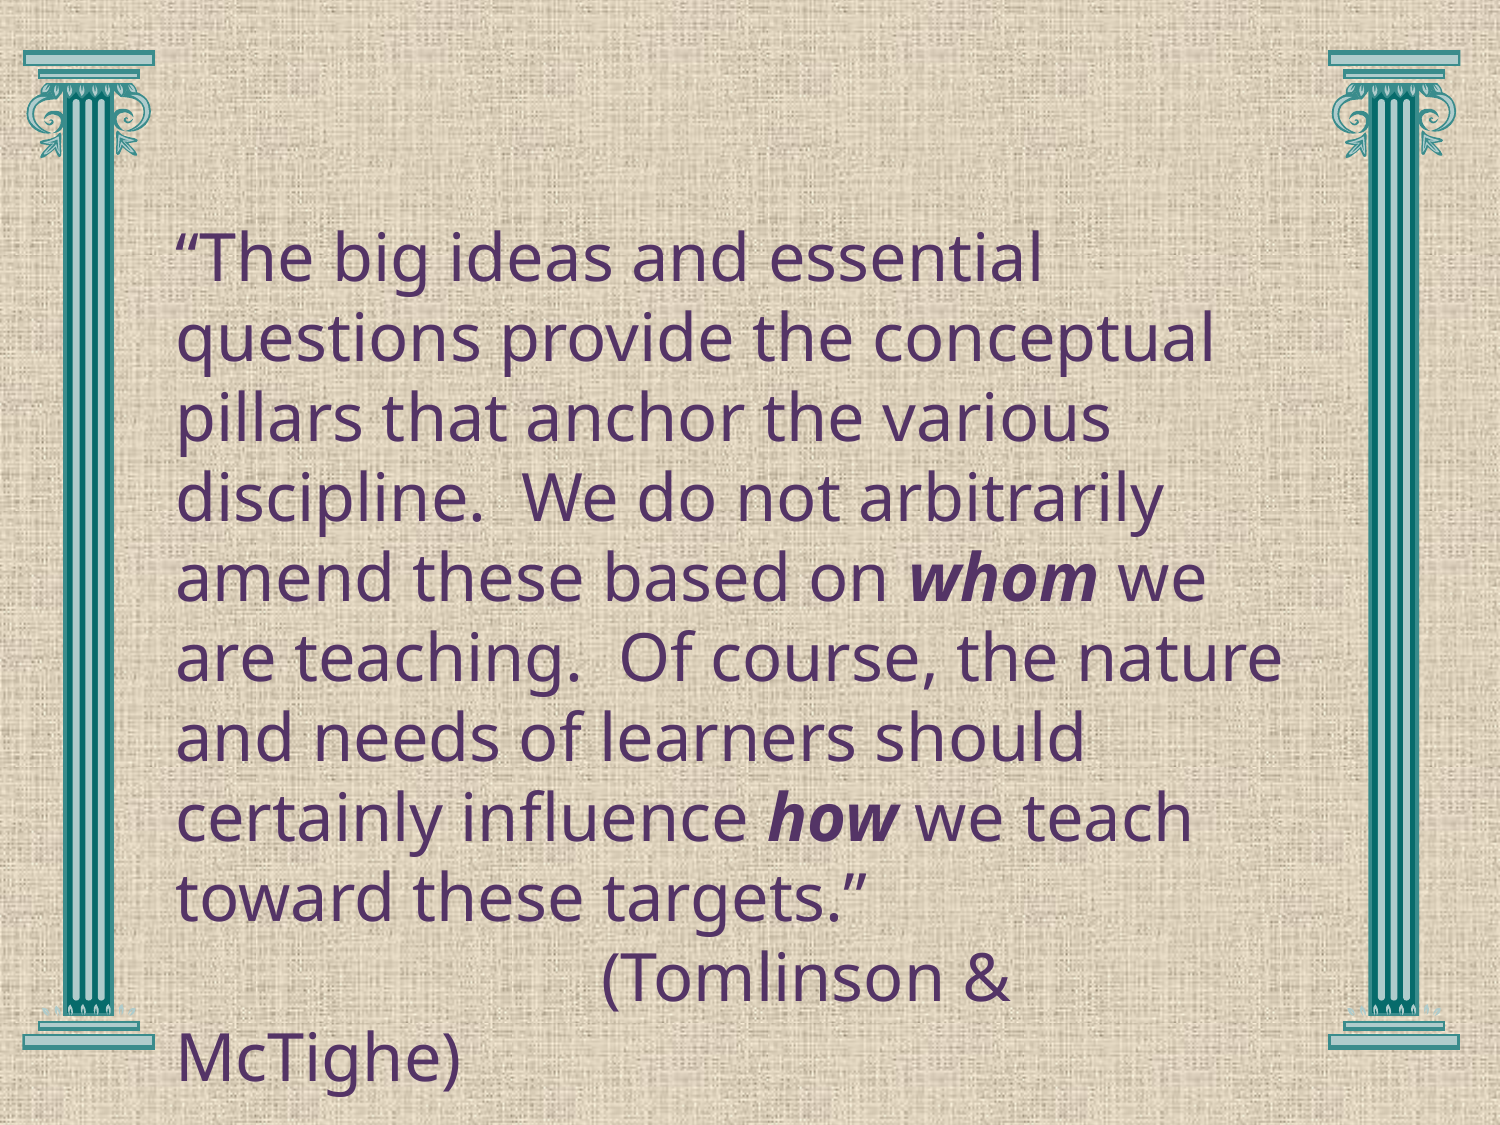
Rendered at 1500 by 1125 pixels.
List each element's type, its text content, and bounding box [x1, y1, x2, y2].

text_box “The big ideas and essential questions provide the conceptual pillars that anchor the various discipline. We do not arbitrarily amend these based on whom we are teaching. Of course, the nature and needs of learners should certainly influence how we teach toward these targets.” (Tomlinson & McTighe) [160, 207, 1324, 1102]
picture [0, 0, 1500, 1125]
